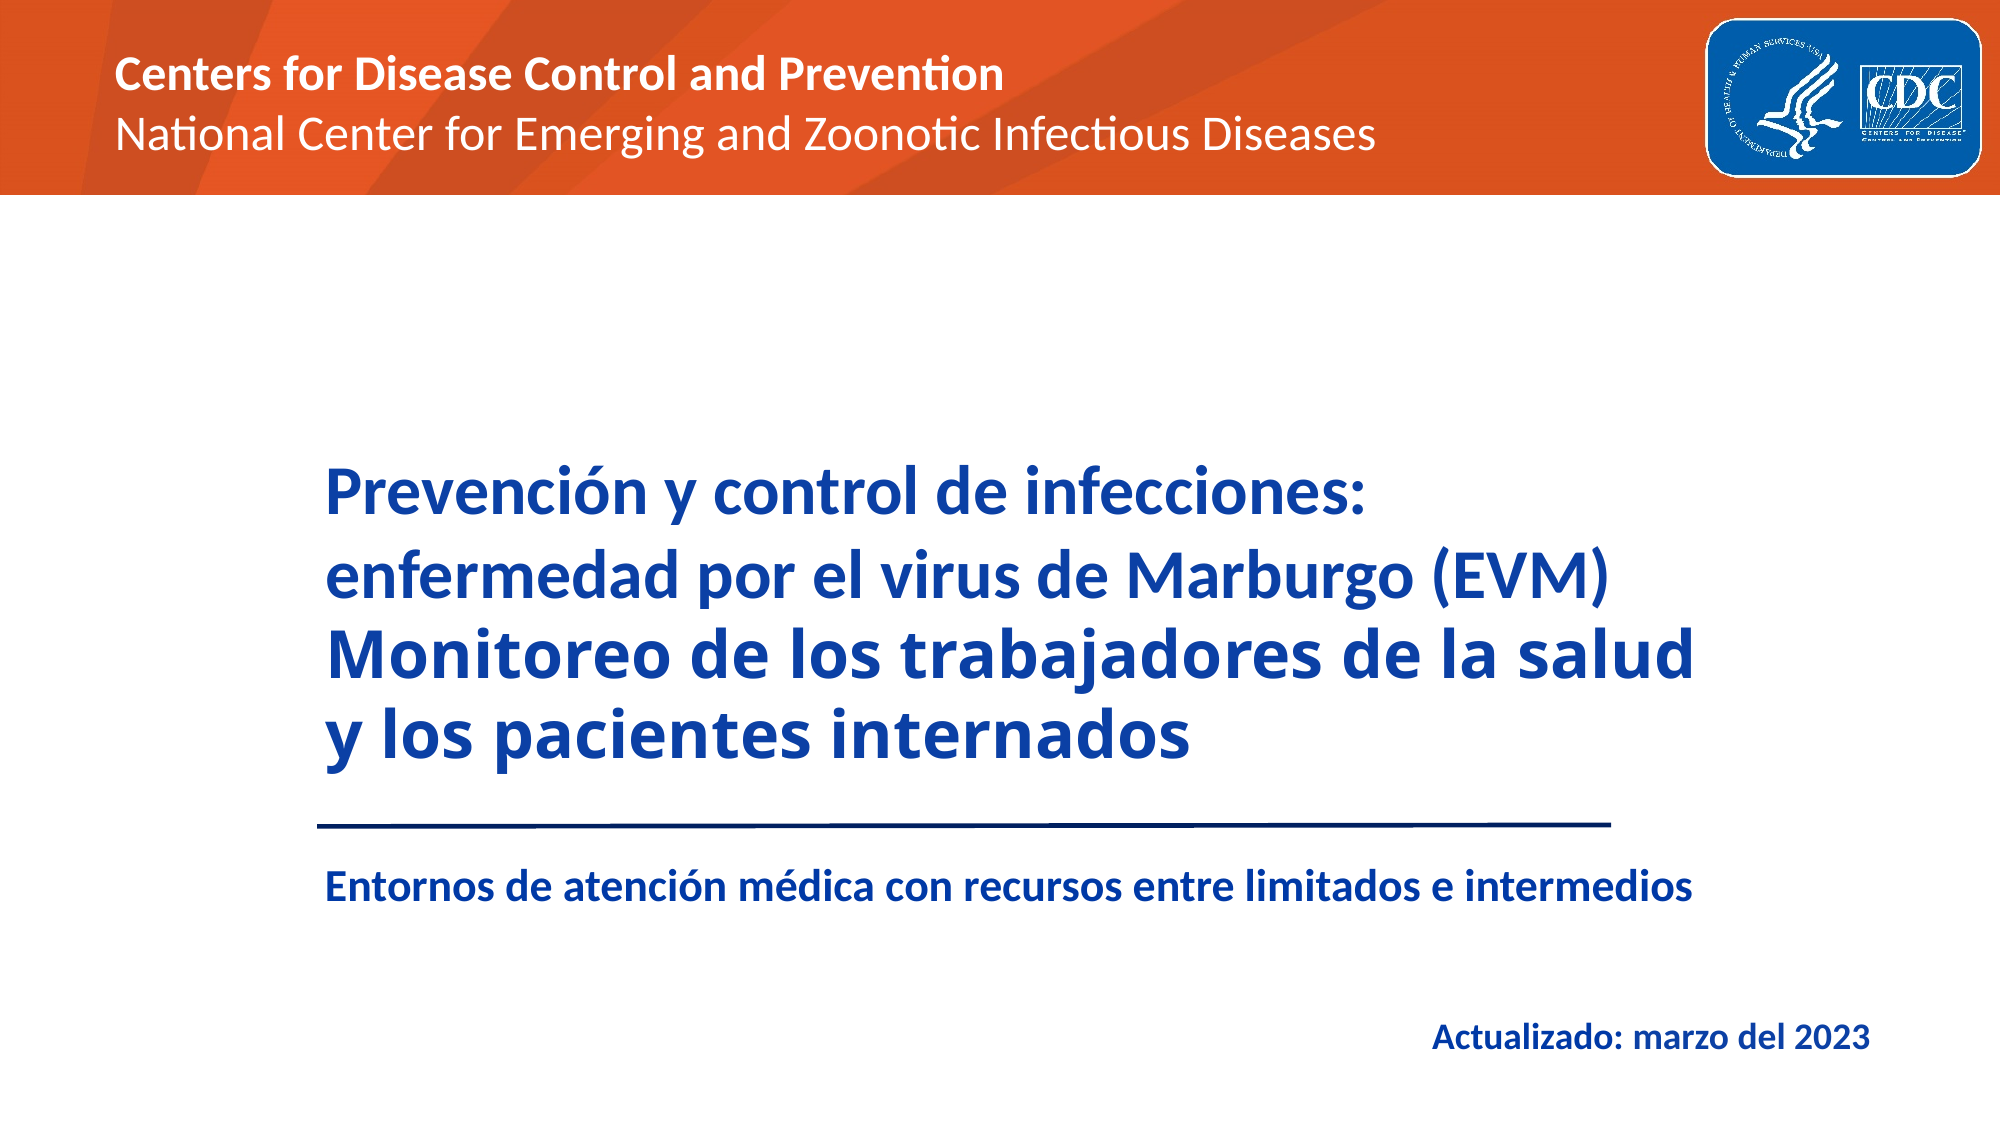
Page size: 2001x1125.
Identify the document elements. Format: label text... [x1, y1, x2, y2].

text_box Entornos de atención médica con recursos entre limitados e intermedios [309, 848, 1778, 919]
title Prevención y control de infecciones: enfermedad por el virus de Marburgo (EVM) Monitoreo de los trabajadores de la salud y los pacientes internados [310, 344, 1737, 780]
picture [0, 0, 2000, 195]
text_box Actualizado: marzo del 2023 [1417, 1004, 1896, 1065]
